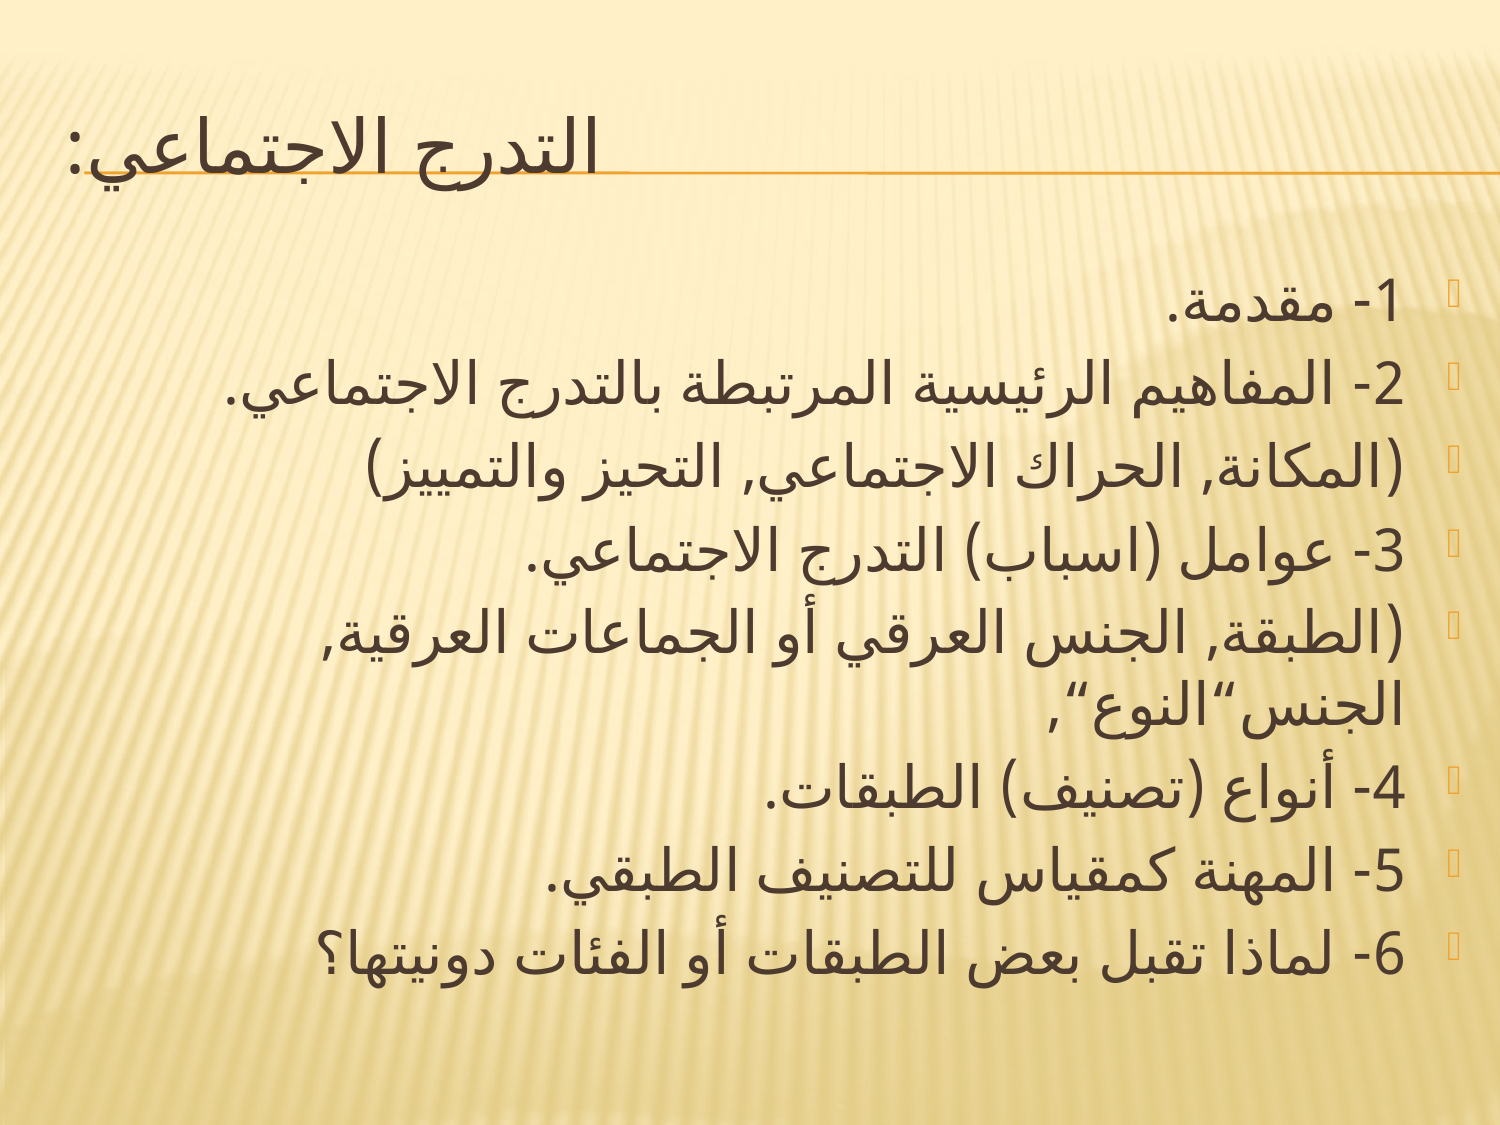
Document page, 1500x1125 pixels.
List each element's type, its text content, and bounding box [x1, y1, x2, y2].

title التدرج الاجتماعي: [50, 75, 1475, 213]
list 1- مقدمة. 2- المفاهيم الرئيسية المرتبطة بالتدرج الاجتماعي. (المكانة, الحراك الاجتماعي, التحيز والتمييز) 3- عوامل (اسباب) التدرج الاجتماعي. (الطبقة, الجنس العرقي أو الجماعات العرقية, الجنس“النوع“, 4- أنواع (تصنيف) الطبقات. 5- المهنة كمقياس للتصنيف الطبقي. 6- لماذا تقبل بعض الطبقات أو الفئات دونيتها؟ [50, 254, 1475, 998]
